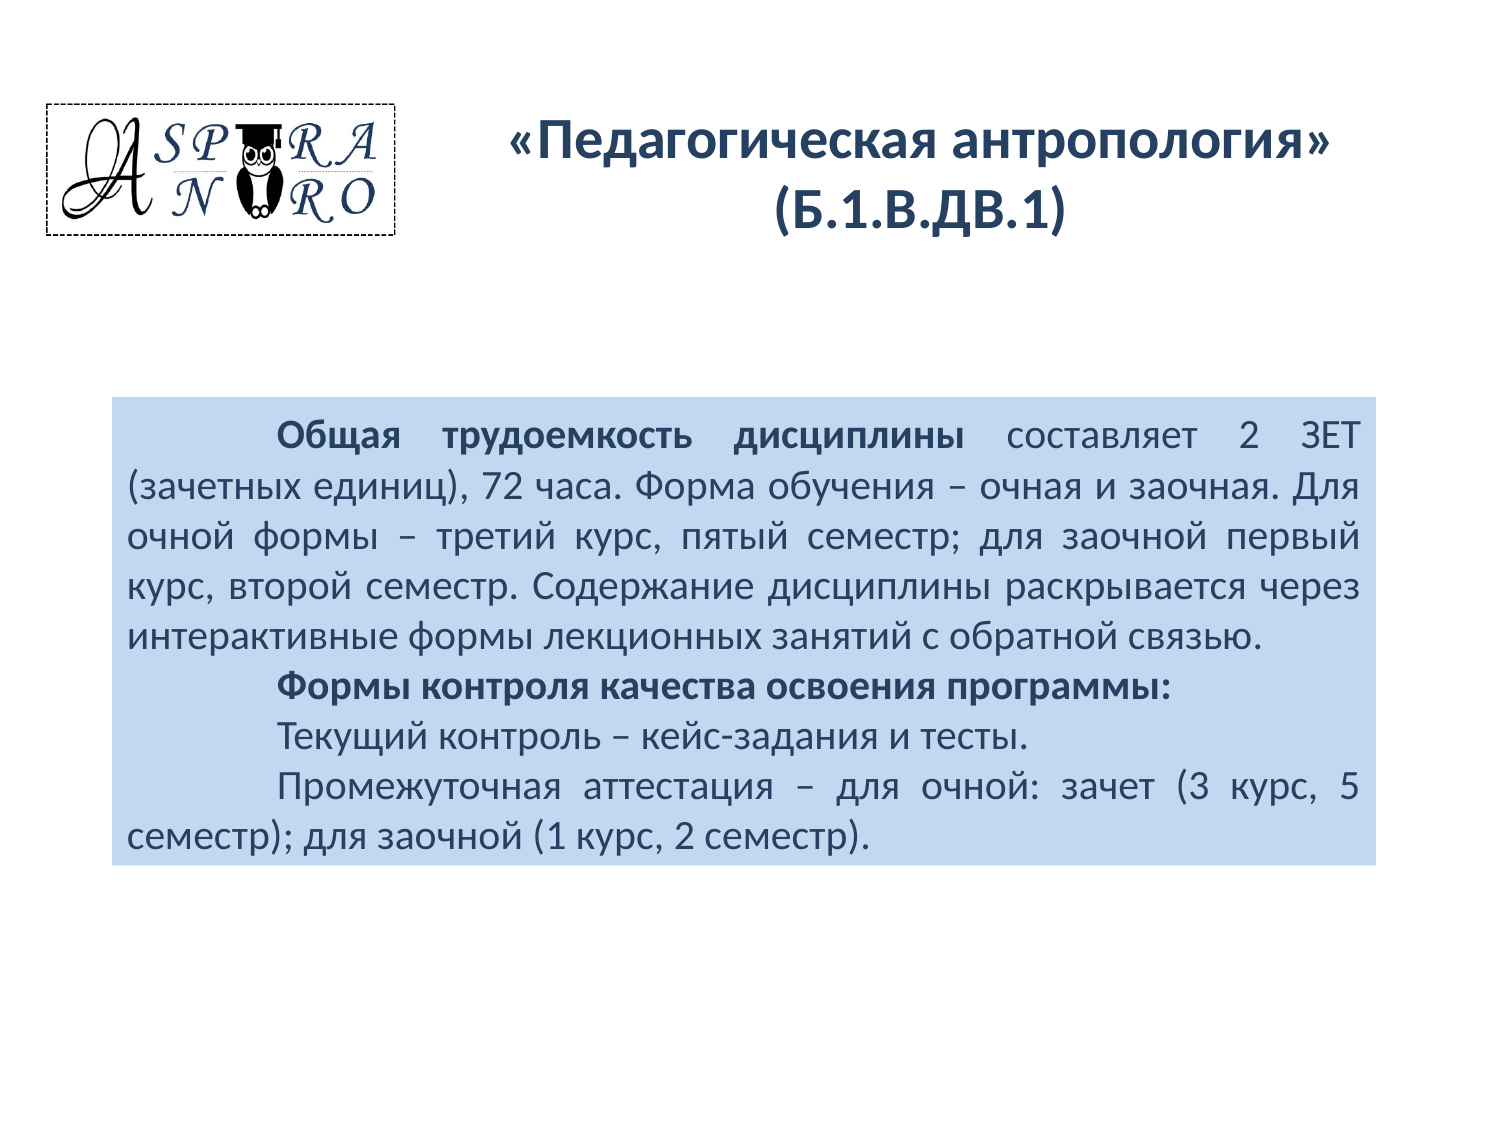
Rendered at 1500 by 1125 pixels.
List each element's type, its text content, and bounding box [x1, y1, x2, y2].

picture [40, 98, 399, 240]
text_box Общая трудоемкость дисциплины составляет 2 ЗЕТ (зачетных единиц), 72 часа. Форма обучения – очная и заочная. Для очной формы – третий курс, пятый семестр; для заочной первый курс, второй семестр. Содержание дисциплины раскрывается через интерактивные формы лекционных занятий с обратной связью. Формы контроля качества освоения программы: Текущий контроль – кейс-задания и тесты. Промежуточная аттестация – для очной: зачет (3 курс, 5 семестр); для заочной (1 курс, 2 семестр). [112, 397, 1376, 866]
title «Педагогическая антропология» (Б.1.В.ДВ.1) [442, 105, 1400, 236]
